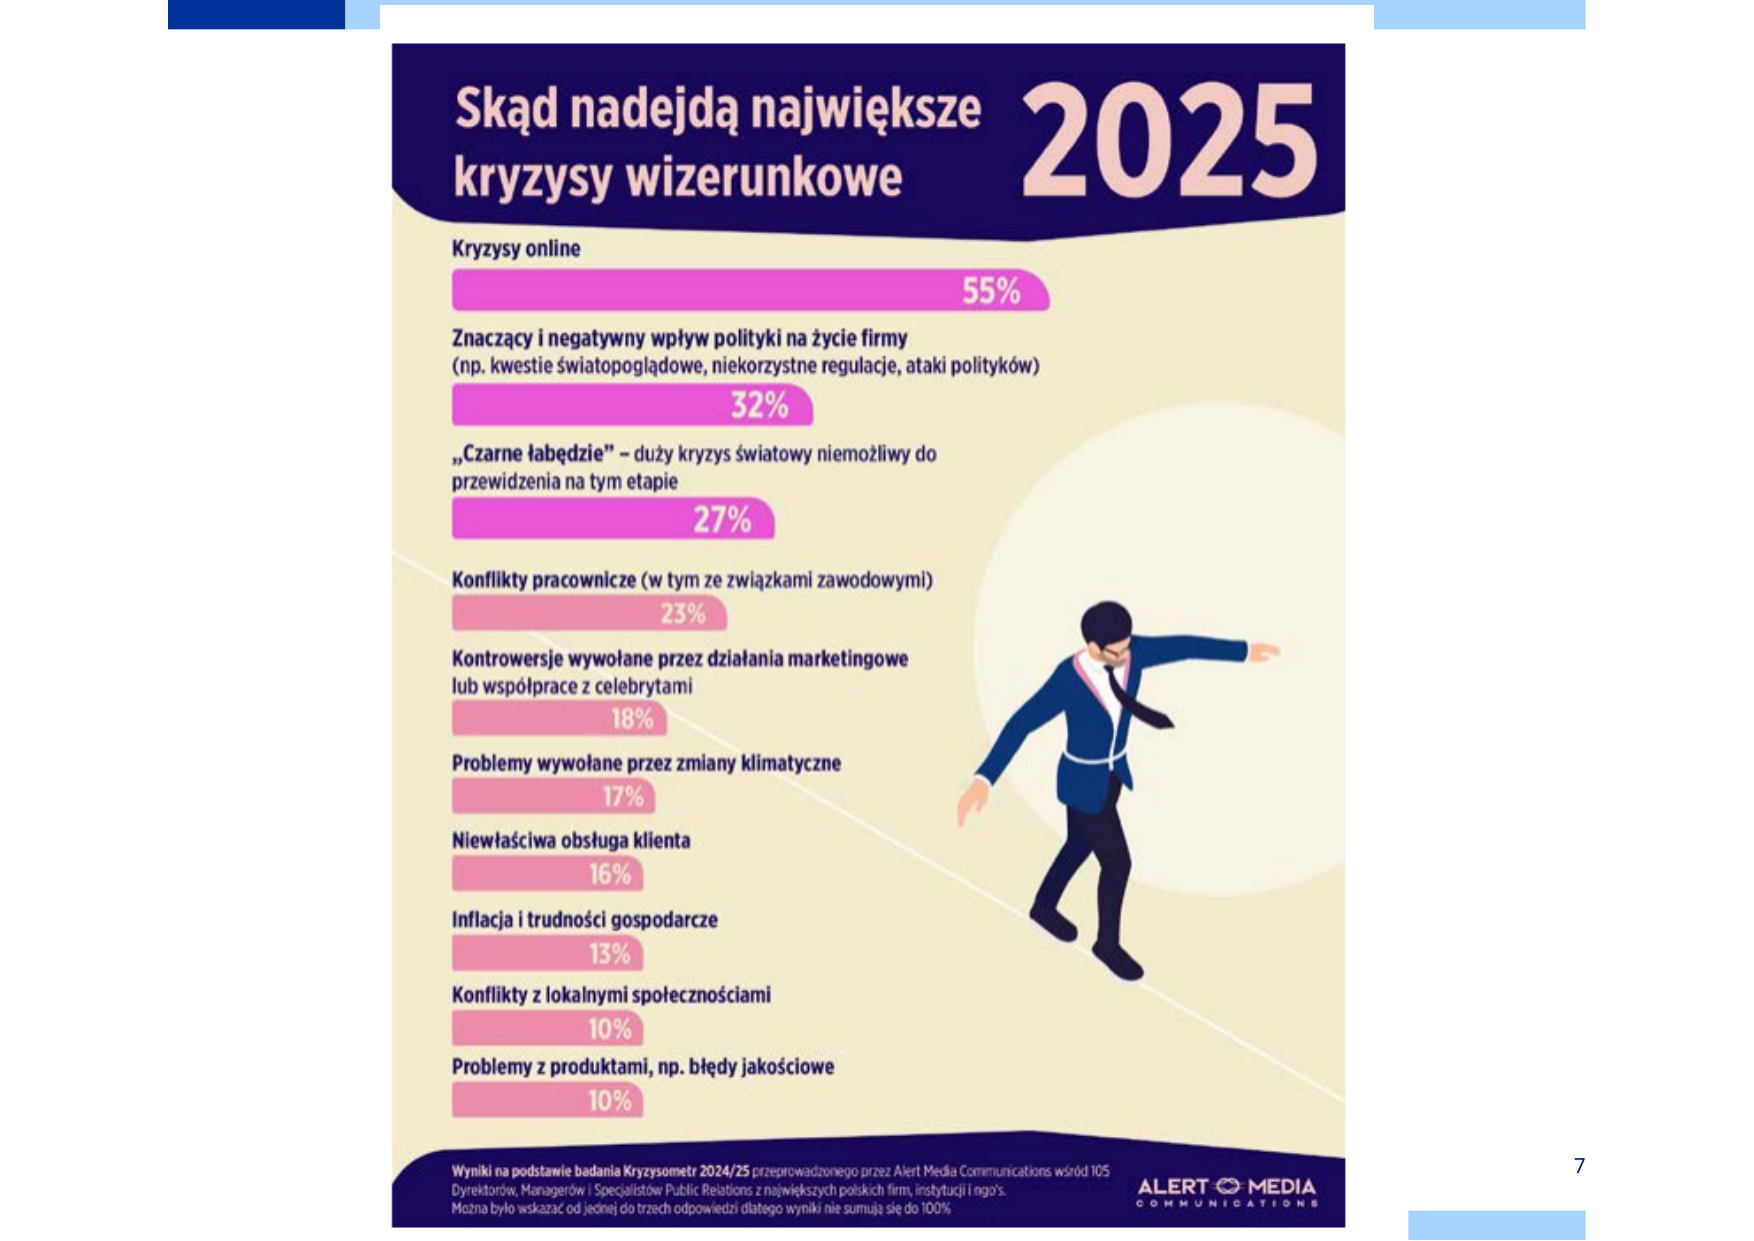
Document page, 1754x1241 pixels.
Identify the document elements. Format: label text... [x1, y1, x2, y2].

picture [380, 5, 1374, 1235]
slide_number 7 [1408, 1151, 1586, 1182]
